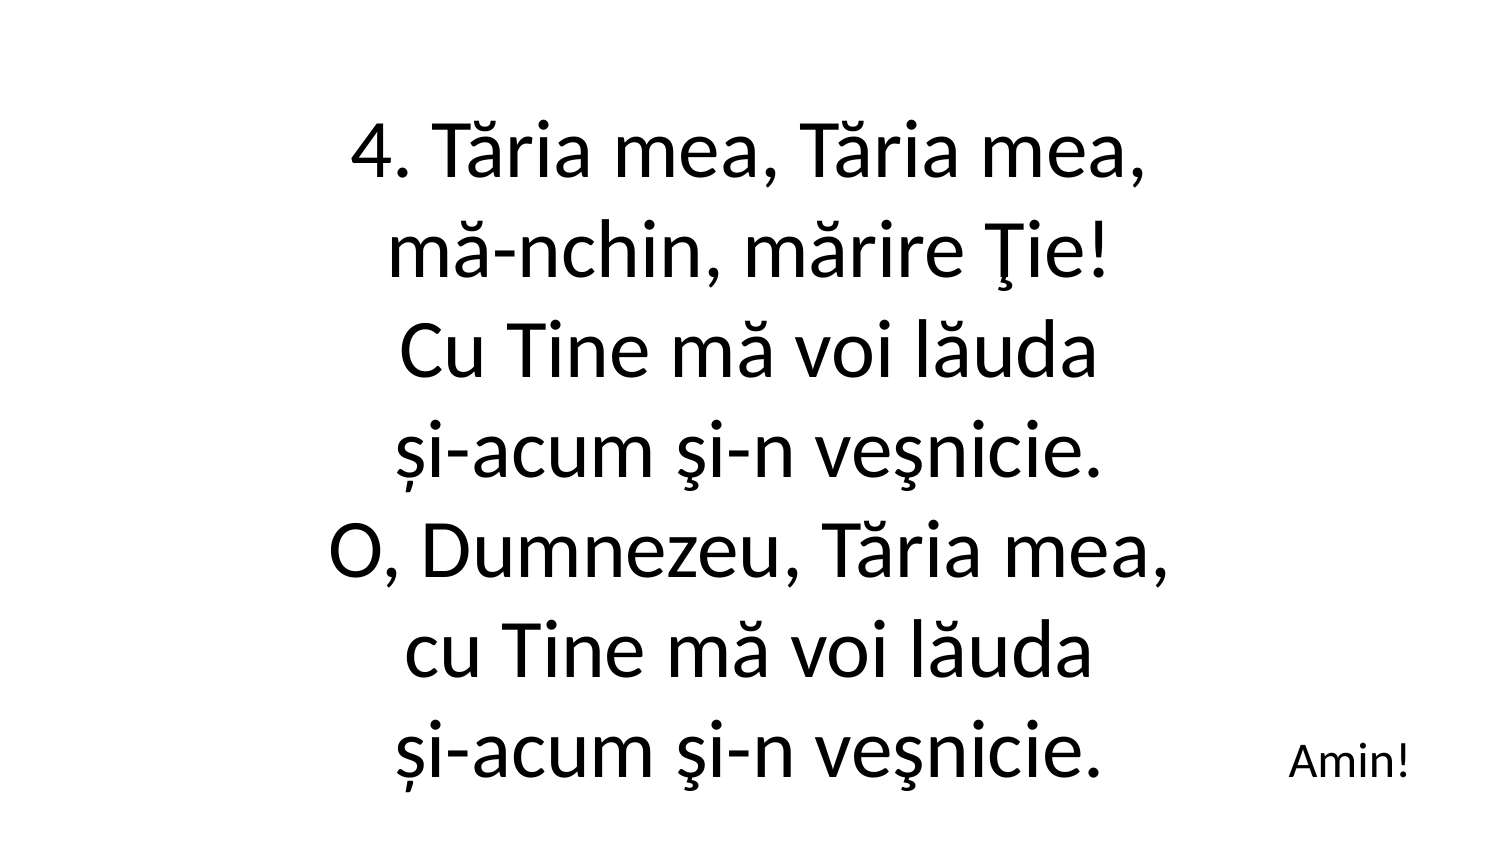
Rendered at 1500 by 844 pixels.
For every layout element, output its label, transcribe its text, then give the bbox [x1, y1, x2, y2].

text_box 4. Tăria mea, Tăria mea, mă-nchin, mărire Ţie! Cu Tine mă voi lăuda și-acum şi-n veşnicie. O, Dumnezeu, Tăria mea, cu Tine mă voi lăuda și-acum şi-n veşnicie. [313, 42, 1187, 802]
text_box Amin! [1273, 674, 1427, 795]
